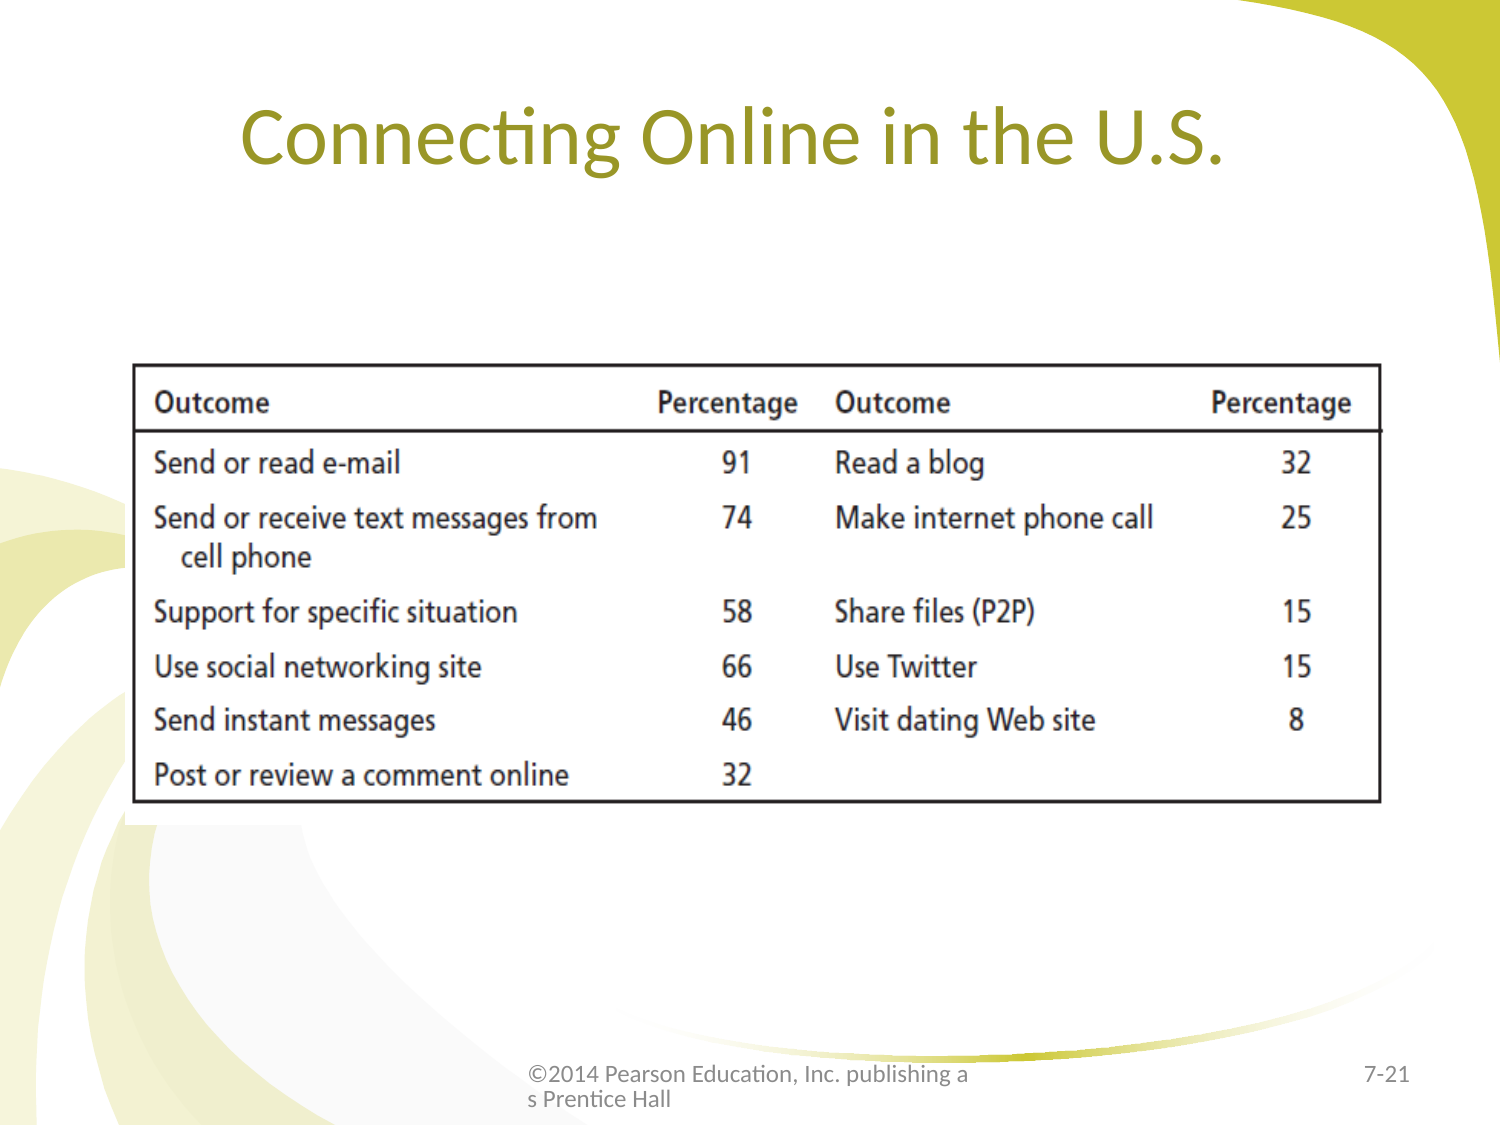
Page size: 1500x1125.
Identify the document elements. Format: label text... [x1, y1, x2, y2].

picture [124, 355, 1401, 826]
title Connecting Online in the U.S. [225, 37, 1500, 225]
footer ©2014 Pearson Education, Inc. publishing as Prentice Hall [512, 1042, 988, 1103]
slide_number 7-21 [1074, 1042, 1425, 1103]
